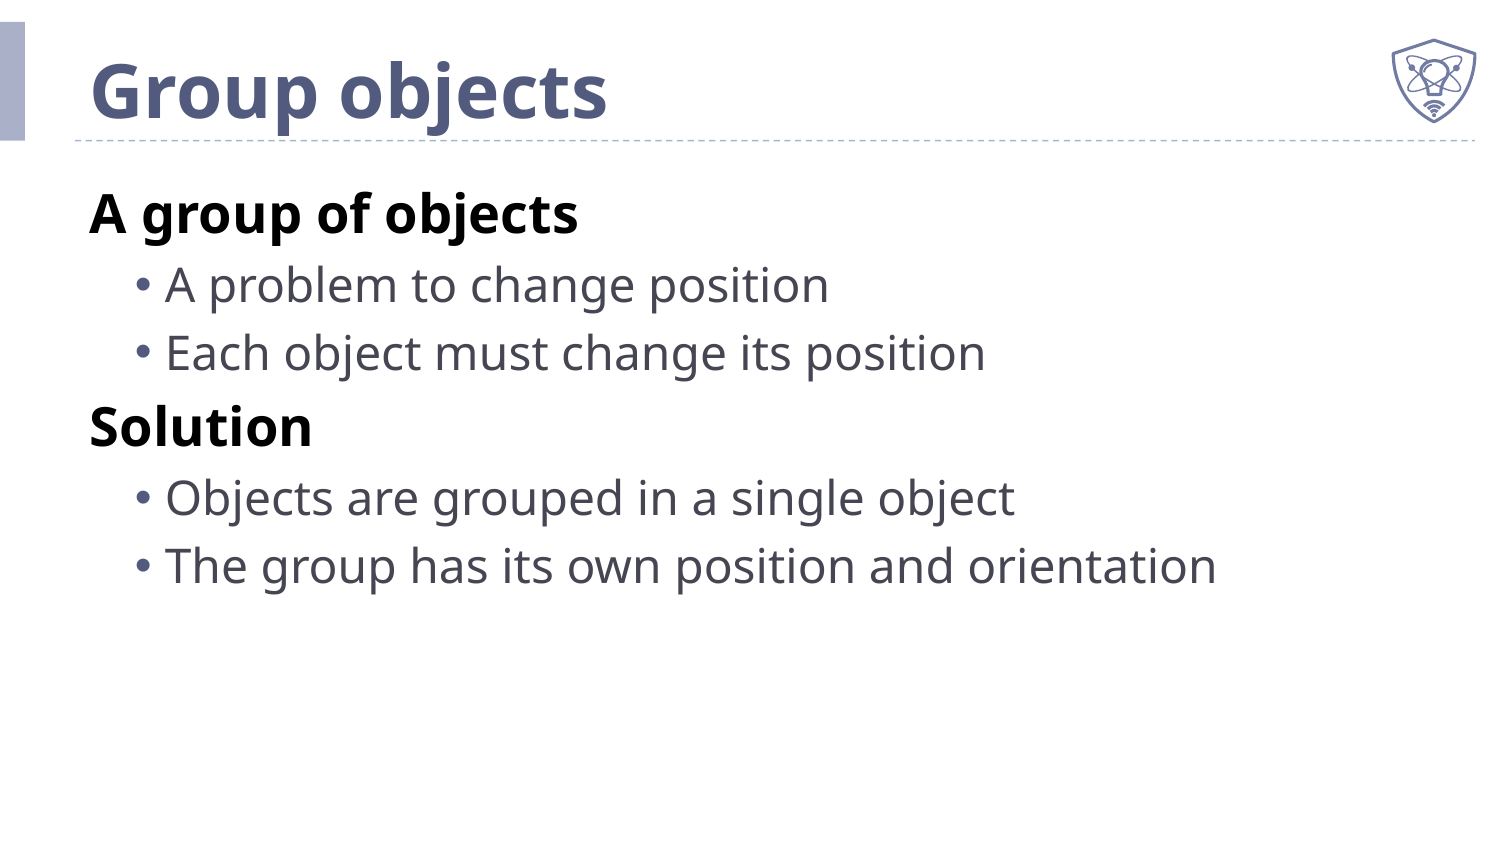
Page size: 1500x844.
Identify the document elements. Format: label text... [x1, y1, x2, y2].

list A group of objects A problem to change position Each object must change its position Solution Objects are grouped in a single object The group has its own position and orientation [75, 171, 1475, 835]
title Group objects [75, 18, 1475, 141]
